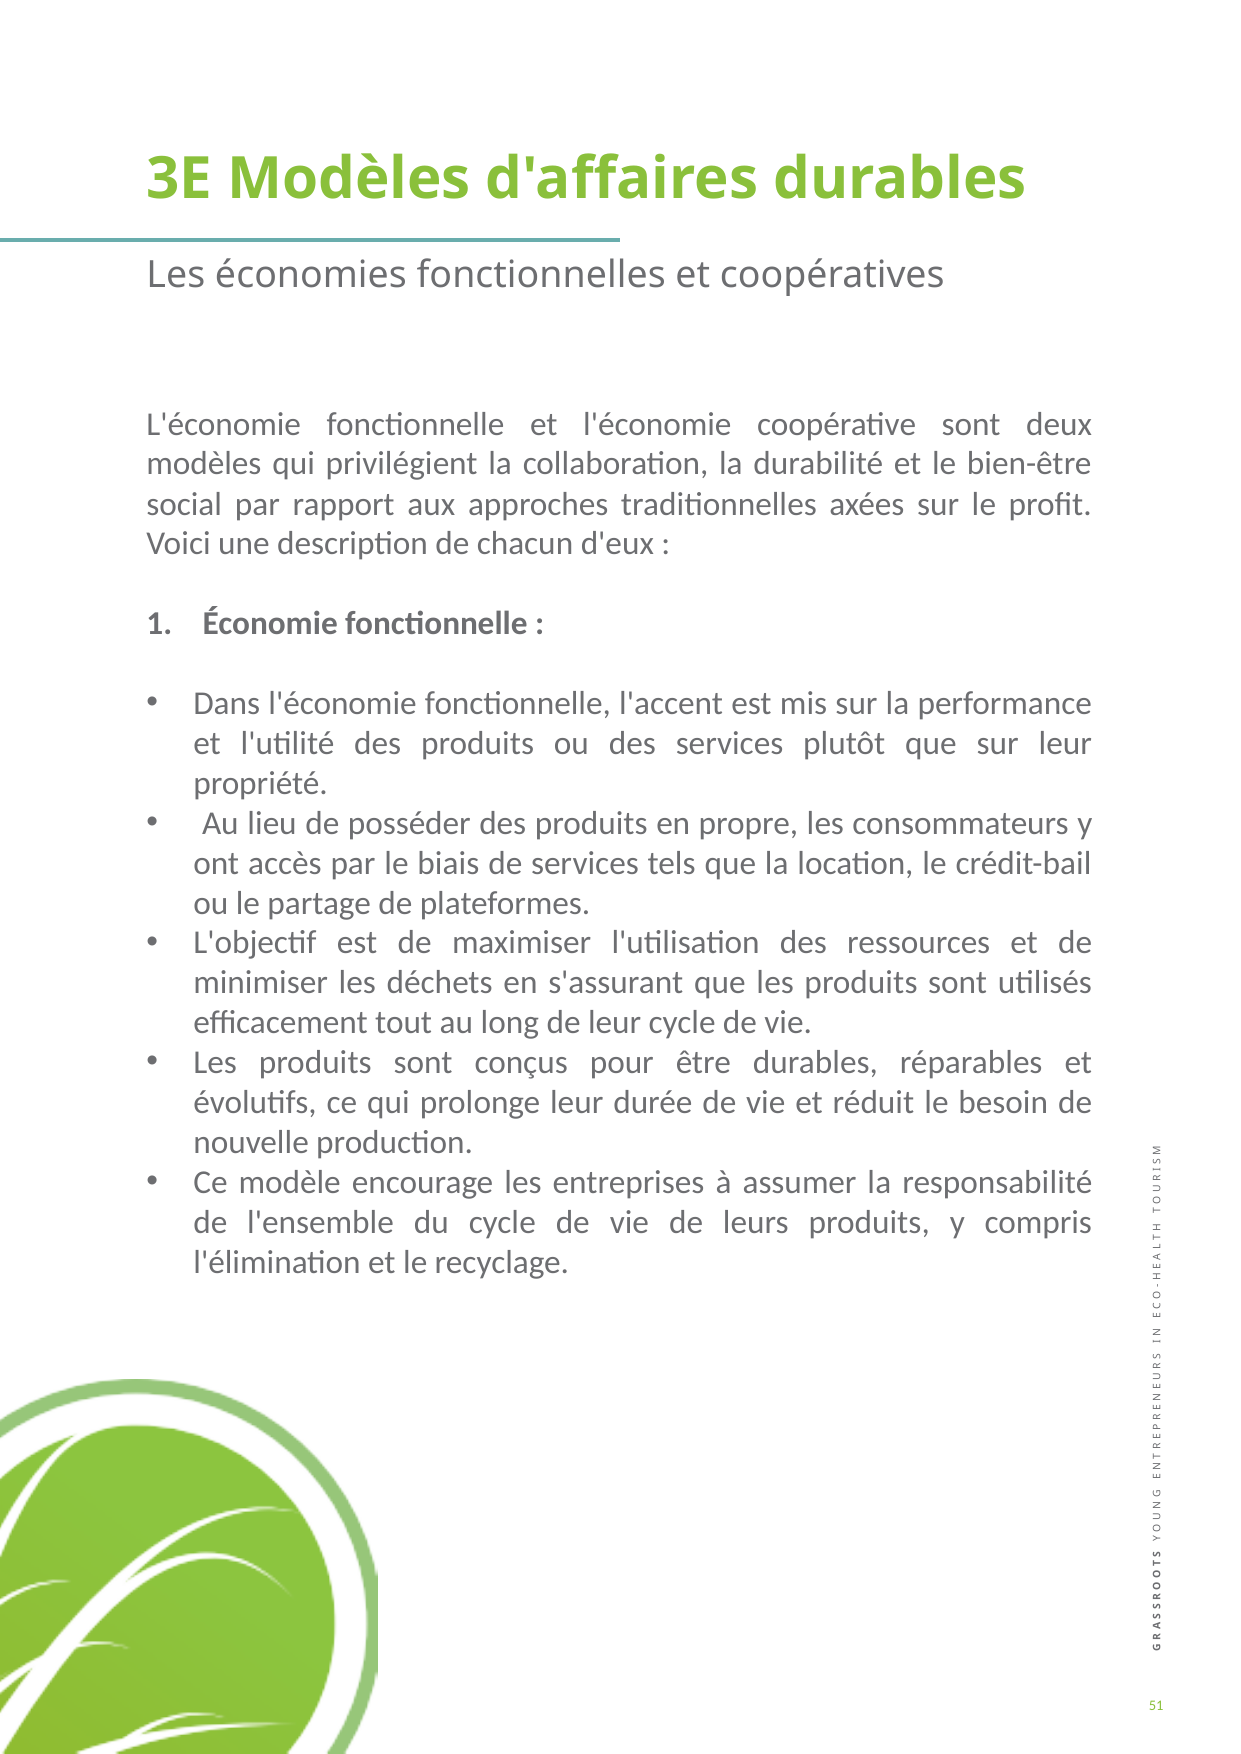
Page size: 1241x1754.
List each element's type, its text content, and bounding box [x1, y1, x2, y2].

slide_number 51 [1125, 1666, 1187, 1743]
text_box [320, 615, 351, 664]
list Les économies fonctionnelles et coopératives [131, 242, 1109, 371]
list 3E Modèles d'affaires durables [131, 132, 1109, 242]
list L'économie fonctionnelle et l'économie coopérative sont deux modèles qui privilégient la collaboration, la durabilité et le bien-être social par rapport aux approches traditionnelles axées sur le profit. Voici une description de chacun d'eux : Économie fonctionnelle : Dans l'économie fonctionnelle, l'accent est mis sur la performance et l'utilité des produits ou des services plutôt que sur leur propriété. Au lieu de posséder des produits en propre, les consommateurs y ont accès par le biais de services tels que la location, le crédit-bail ou le partage de plateformes. L'objectif est de maximiser l'utilisation des ressources et de minimiser les déchets en s'assurant que les produits sont utilisés efficacement tout au long de leur cycle de vie. Les produits sont conçus pour être durables, réparables et évolutifs, ce qui prolonge leur durée de vie et réduit le besoin de nouvelle production. Ce modèle encourage les entreprises à assumer la responsabilité de l'ensemble du cycle de vie de leurs produits, y compris l'élimination et le recyclage. [131, 394, 1109, 1609]
